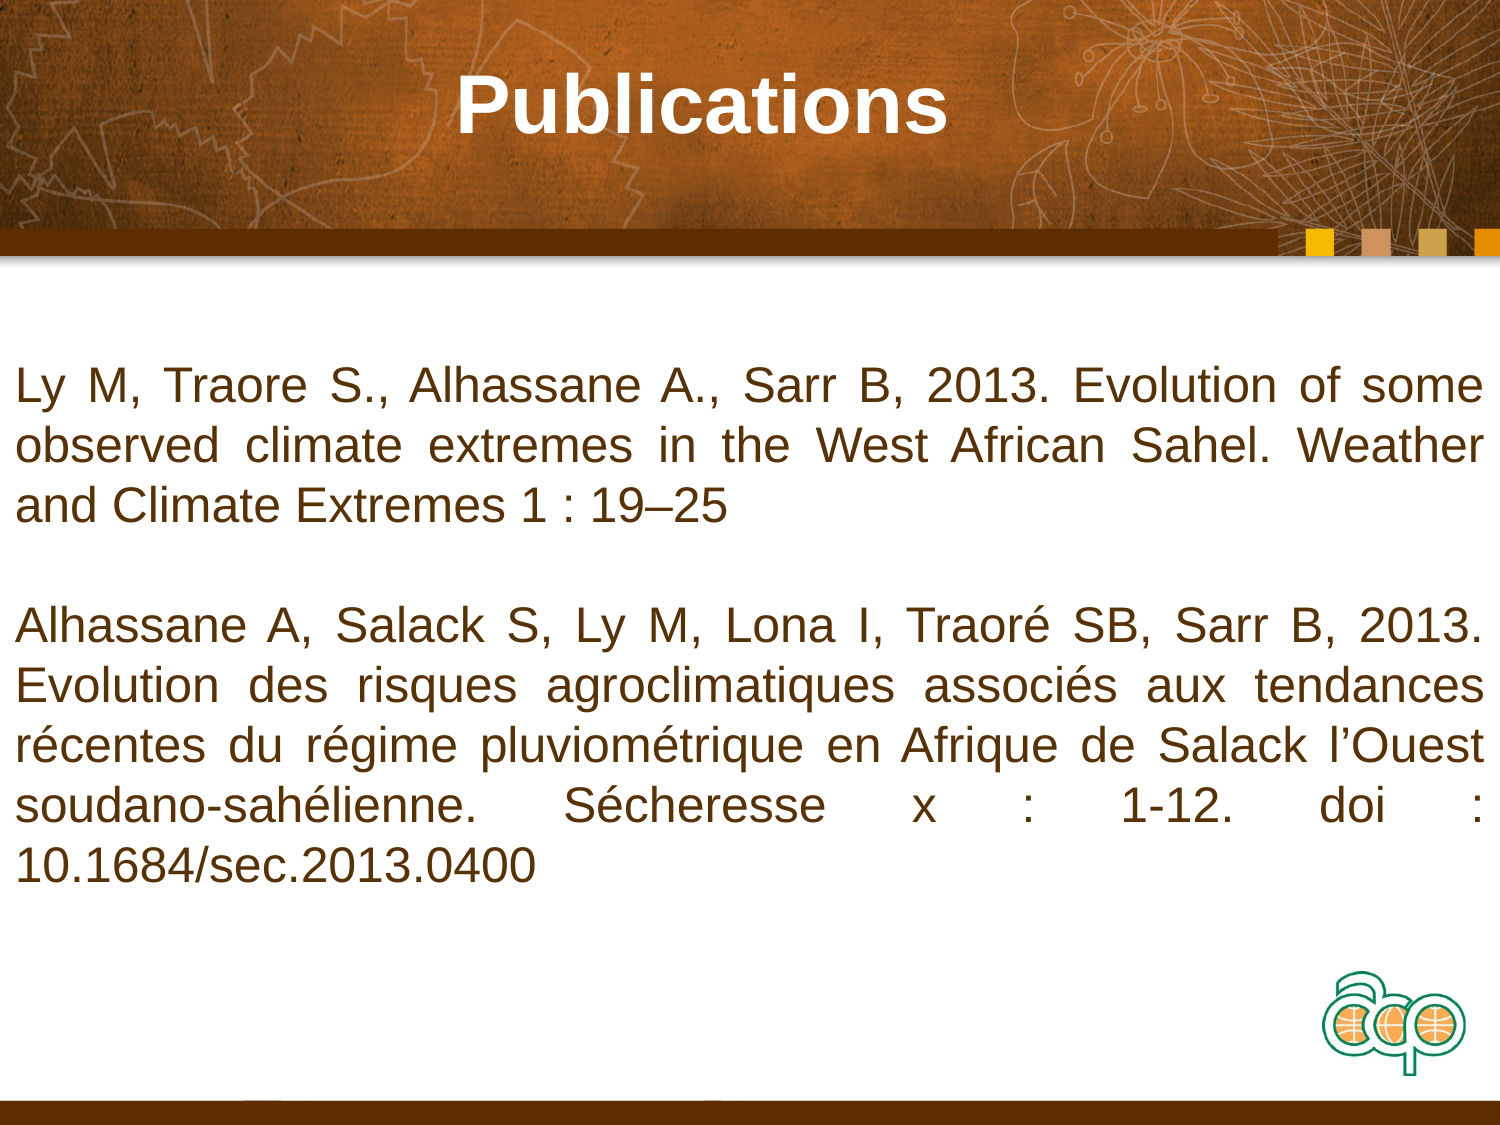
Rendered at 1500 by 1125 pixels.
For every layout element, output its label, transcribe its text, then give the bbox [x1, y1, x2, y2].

text_box Ly M, Traore S., Alhassane A., Sarr B, 2013. Evolution of some observed climate extremes in the West African Sahel. Weather and Climate Extremes 1 : 19–25 Alhassane A, Salack S, Ly M, Lona I, Traoré SB, Sarr B, 2013. Evolution des risques agroclimatiques associés aux tendances récentes du régime pluviométrique en Afrique de Salack l’Ouest soudano-sahélienne. Sécheresse x : 1-12. doi : 10.1684/sec.2013.0400 [0, 345, 1500, 900]
picture [0, 0, 1500, 345]
text_box Publications [324, 42, 1081, 158]
picture [0, 900, 1500, 1125]
